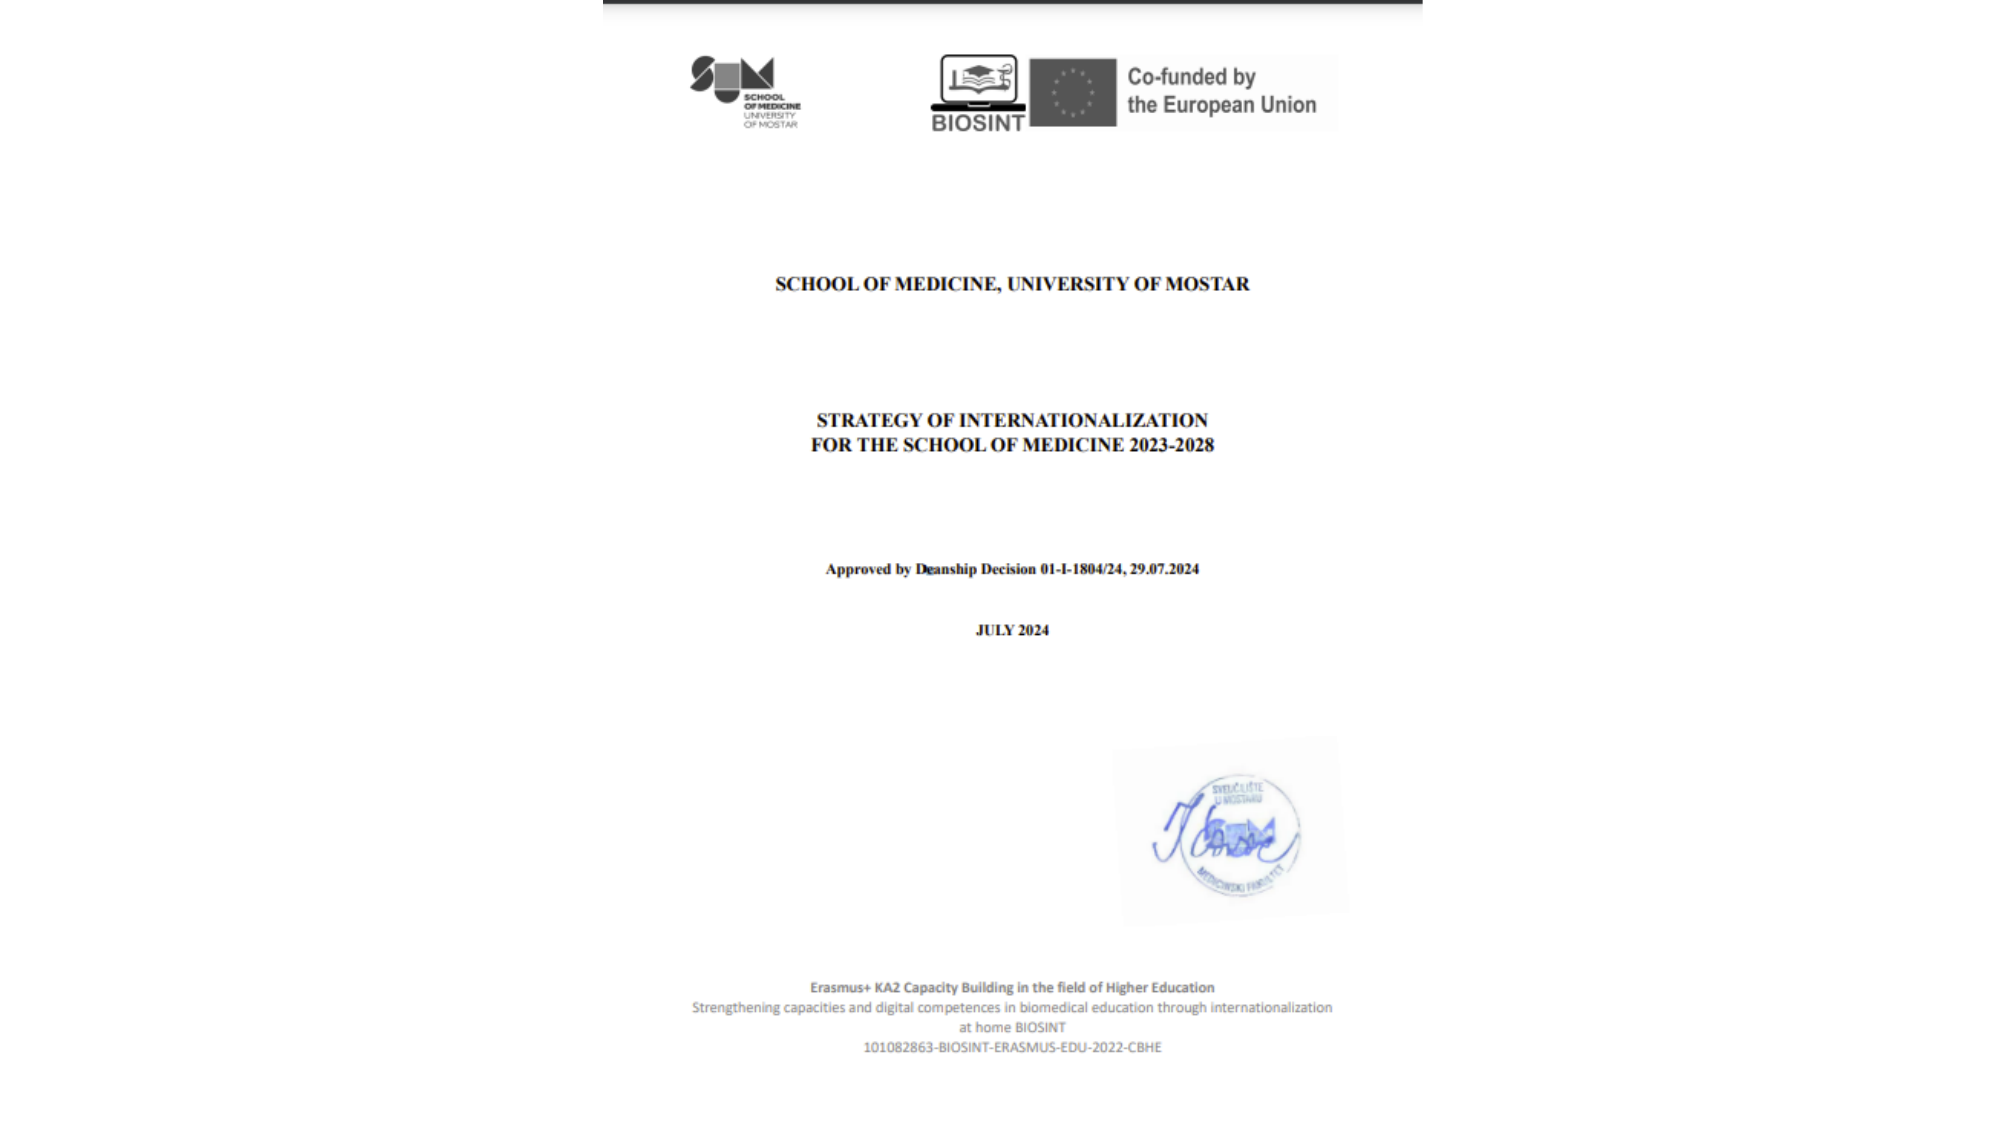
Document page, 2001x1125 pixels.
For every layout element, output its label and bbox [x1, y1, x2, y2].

picture [603, 0, 1423, 1082]
